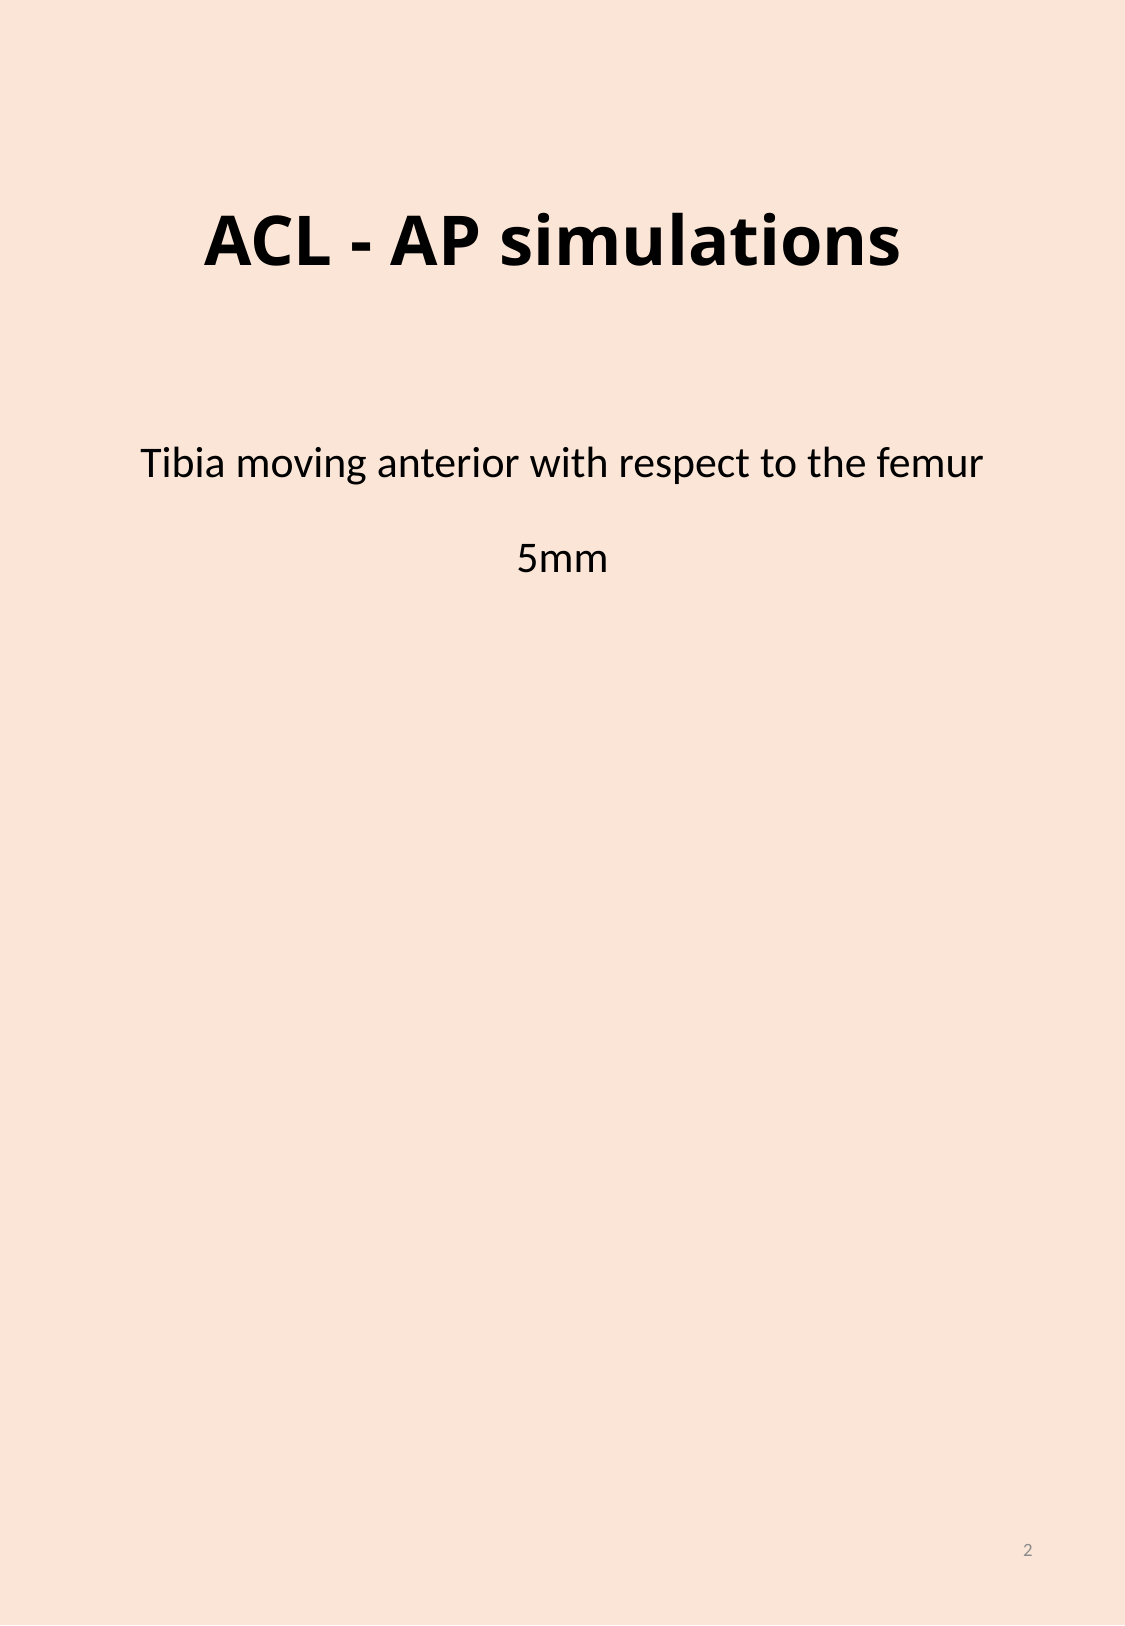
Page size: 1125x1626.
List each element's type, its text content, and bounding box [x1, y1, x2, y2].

list Tibia moving anterior with respect to the femur 5mm [77, 432, 1048, 1464]
slide_number 2 [794, 1506, 1048, 1593]
title ACL - AP simulations [77, 86, 1048, 401]
